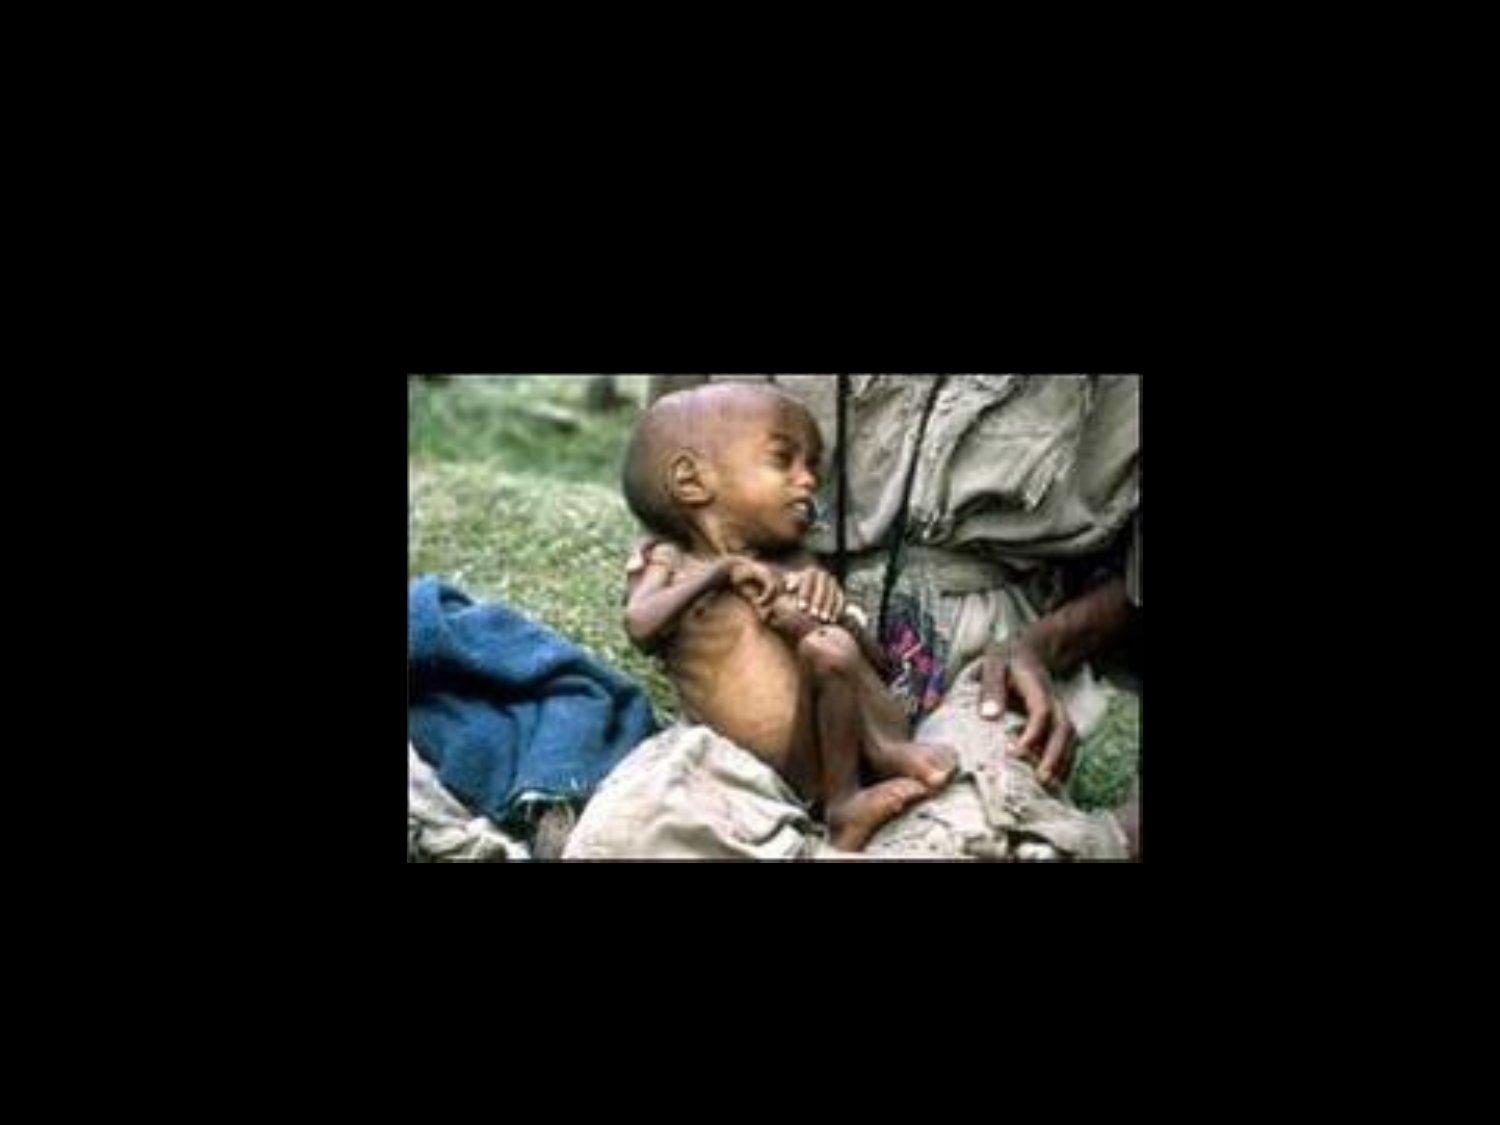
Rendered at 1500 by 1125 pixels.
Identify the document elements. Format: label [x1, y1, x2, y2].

list [407, 373, 1143, 863]
